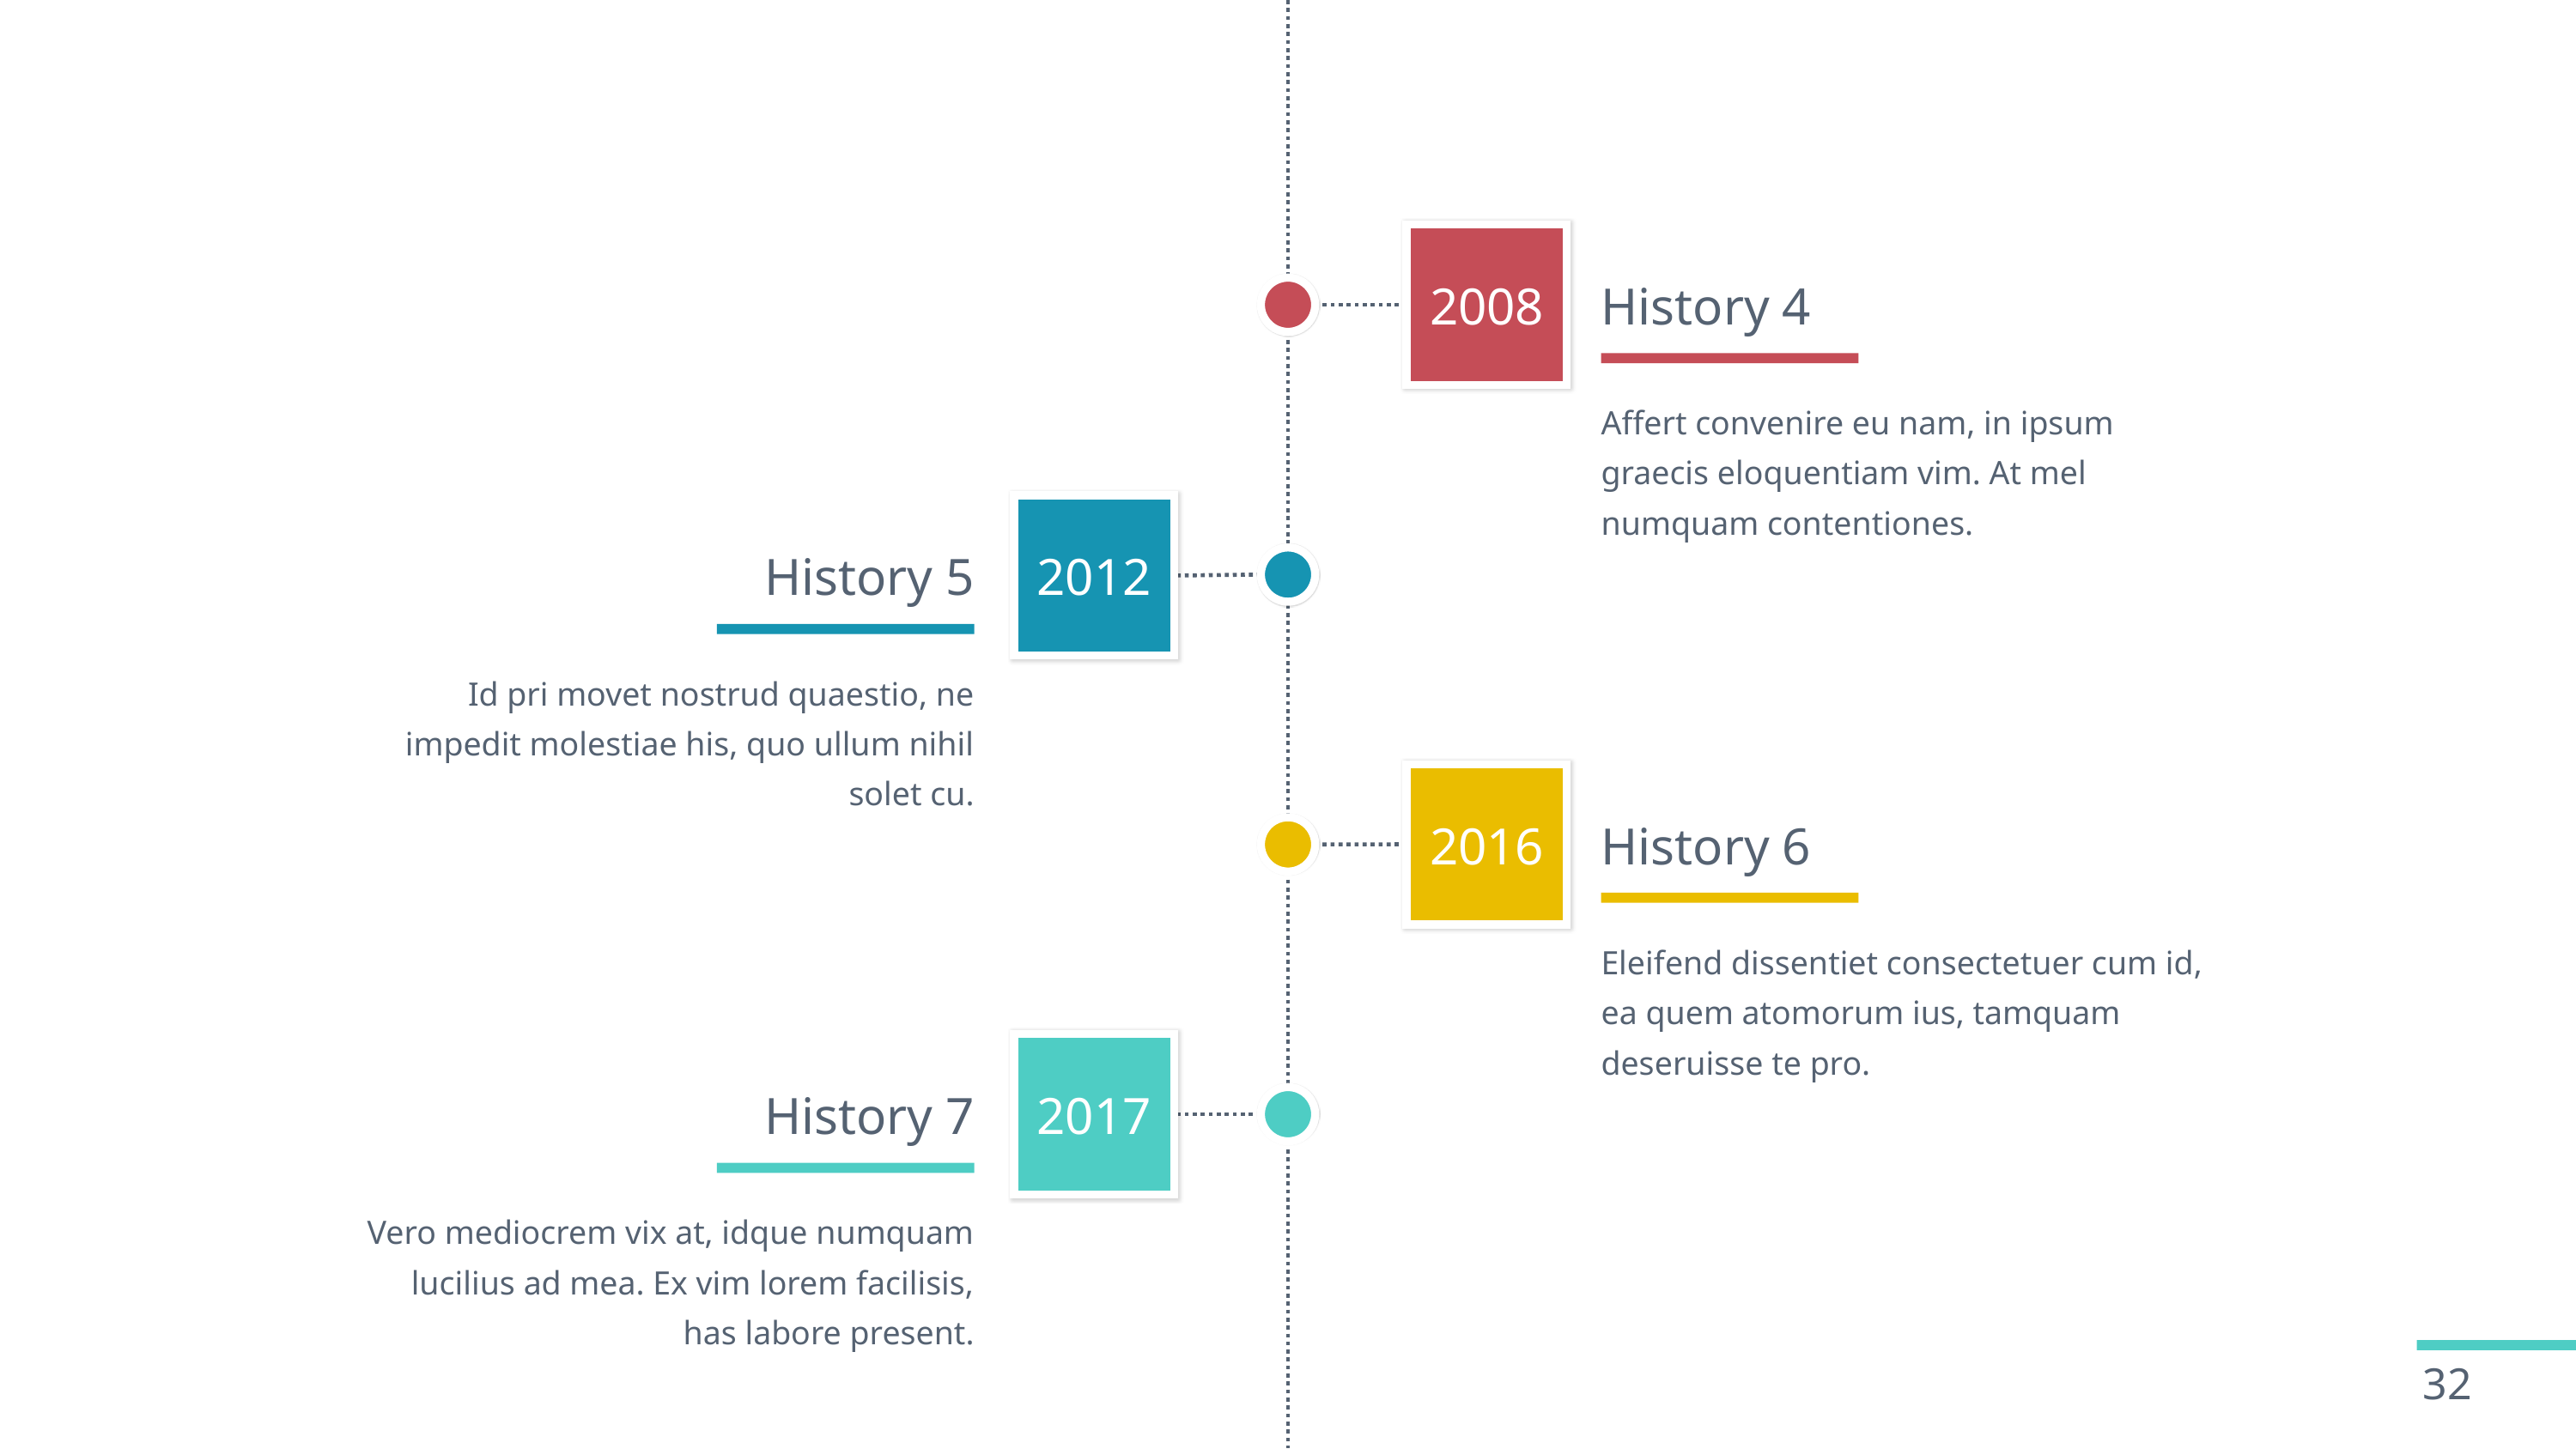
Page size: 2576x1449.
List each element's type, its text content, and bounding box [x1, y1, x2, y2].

list History 4 [1588, 252, 2238, 358]
list Id pri movet nostrud quaestio, ne impedit molestiae his, quo ullum nihil solet cu. [337, 655, 987, 864]
list Eleifend dissentiet consectetuer cum id, ea quem atomorum ius, tamquam deseruisse te pro. [1588, 924, 2238, 1133]
list 2012 [1011, 523, 1177, 628]
list History 5 [337, 523, 987, 628]
list 2017 [1011, 1061, 1177, 1167]
slide_number 32 [2409, 1351, 2576, 1421]
list Vero mediocrem vix at, idque numquam lucilius ad mea. Ex vim lorem facilisis, has labore present. [337, 1194, 987, 1403]
list History 7 [337, 1061, 987, 1167]
list 2016 [1403, 791, 1570, 897]
list History 6 [1588, 791, 2238, 897]
list 2008 [1403, 252, 1570, 358]
list Affert convenire eu nam, in ipsum graecis eloquentiam vim. At mel numquam contentiones. [1588, 385, 2238, 593]
